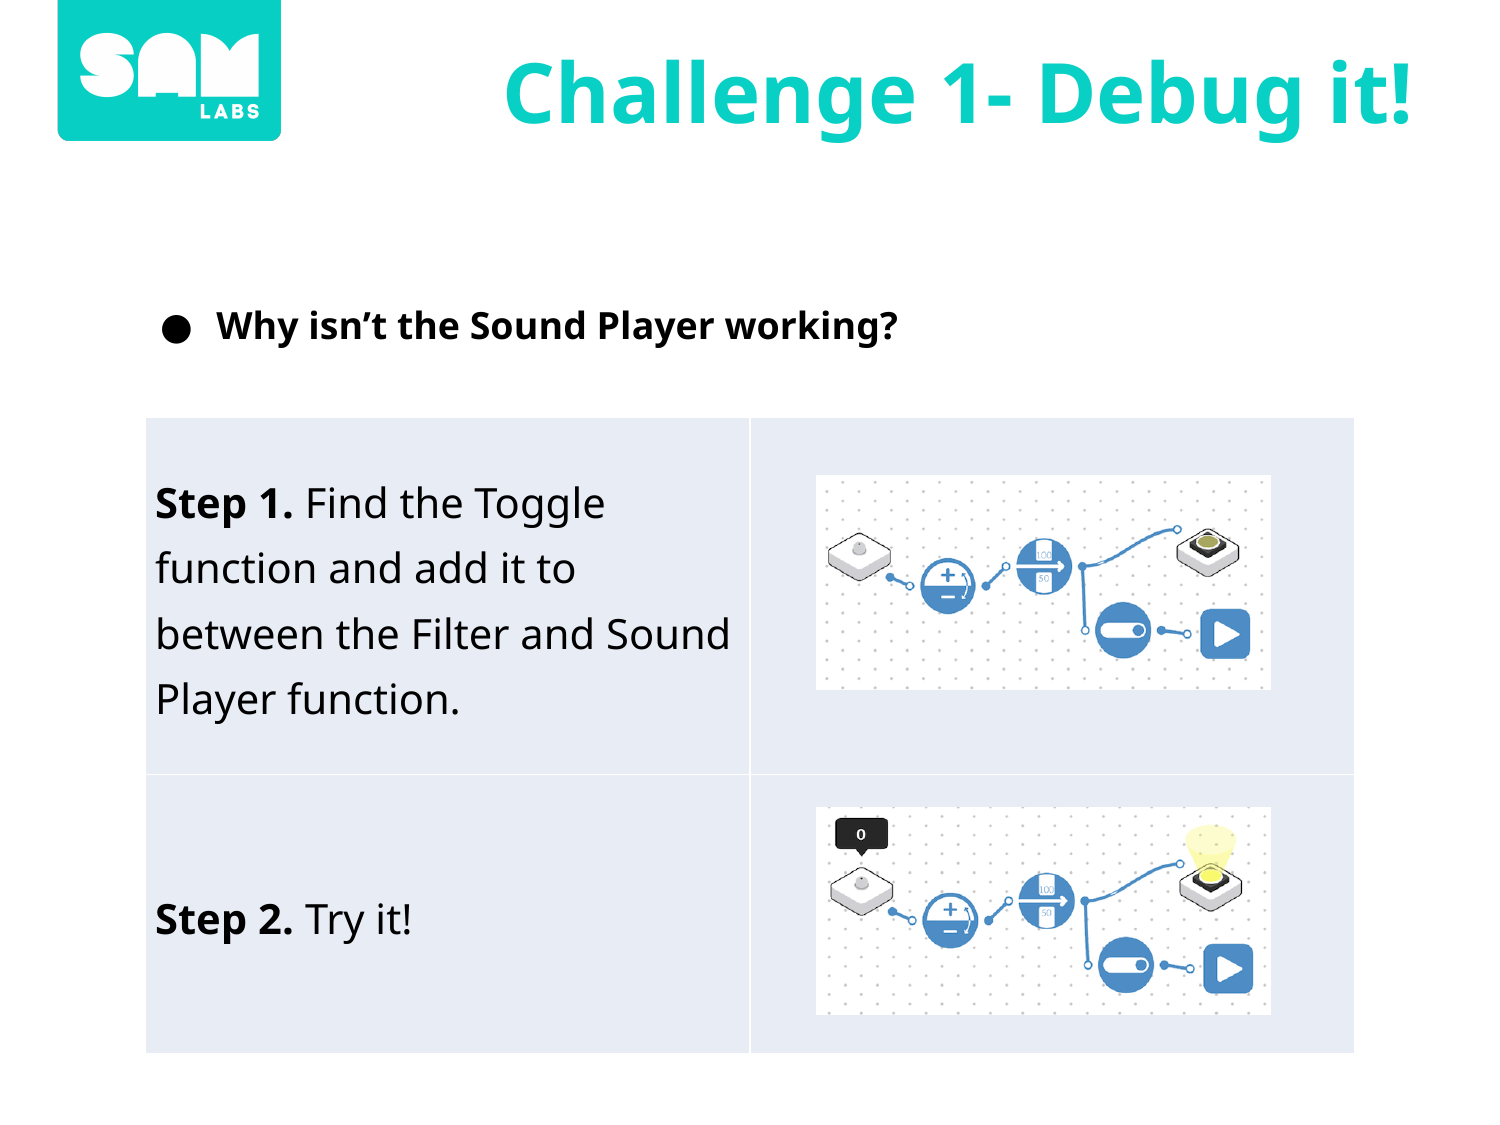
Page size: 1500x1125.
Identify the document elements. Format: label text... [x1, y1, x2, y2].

picture [0, 0, 281, 142]
picture [816, 807, 1271, 1015]
picture [816, 475, 1271, 690]
table_cell Step 2. Try it! [146, 775, 749, 1053]
text_box Challenge 1- Debug it! [286, 39, 1427, 142]
table_header Step 1. Find the Toggle function and add it to between the Filter and Sound Player function. [146, 418, 749, 774]
table_cell [751, 775, 1354, 1053]
text_box Why isn’t the Sound Player working? [126, 254, 1500, 396]
table_header [751, 418, 1354, 774]
